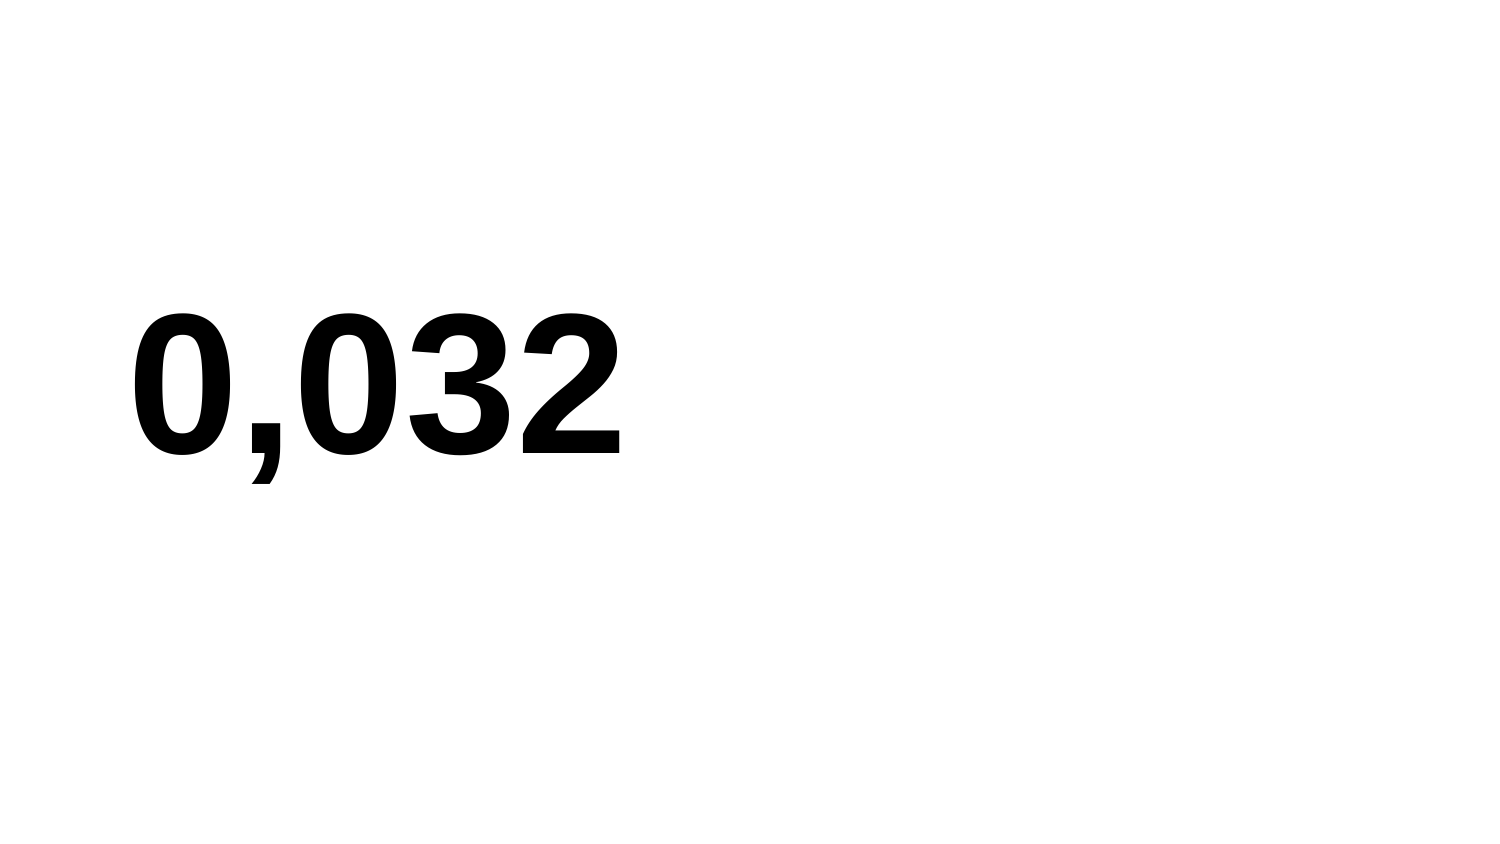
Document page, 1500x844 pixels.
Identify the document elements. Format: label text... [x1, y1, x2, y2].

text_box 0,032 [112, 235, 1388, 509]
